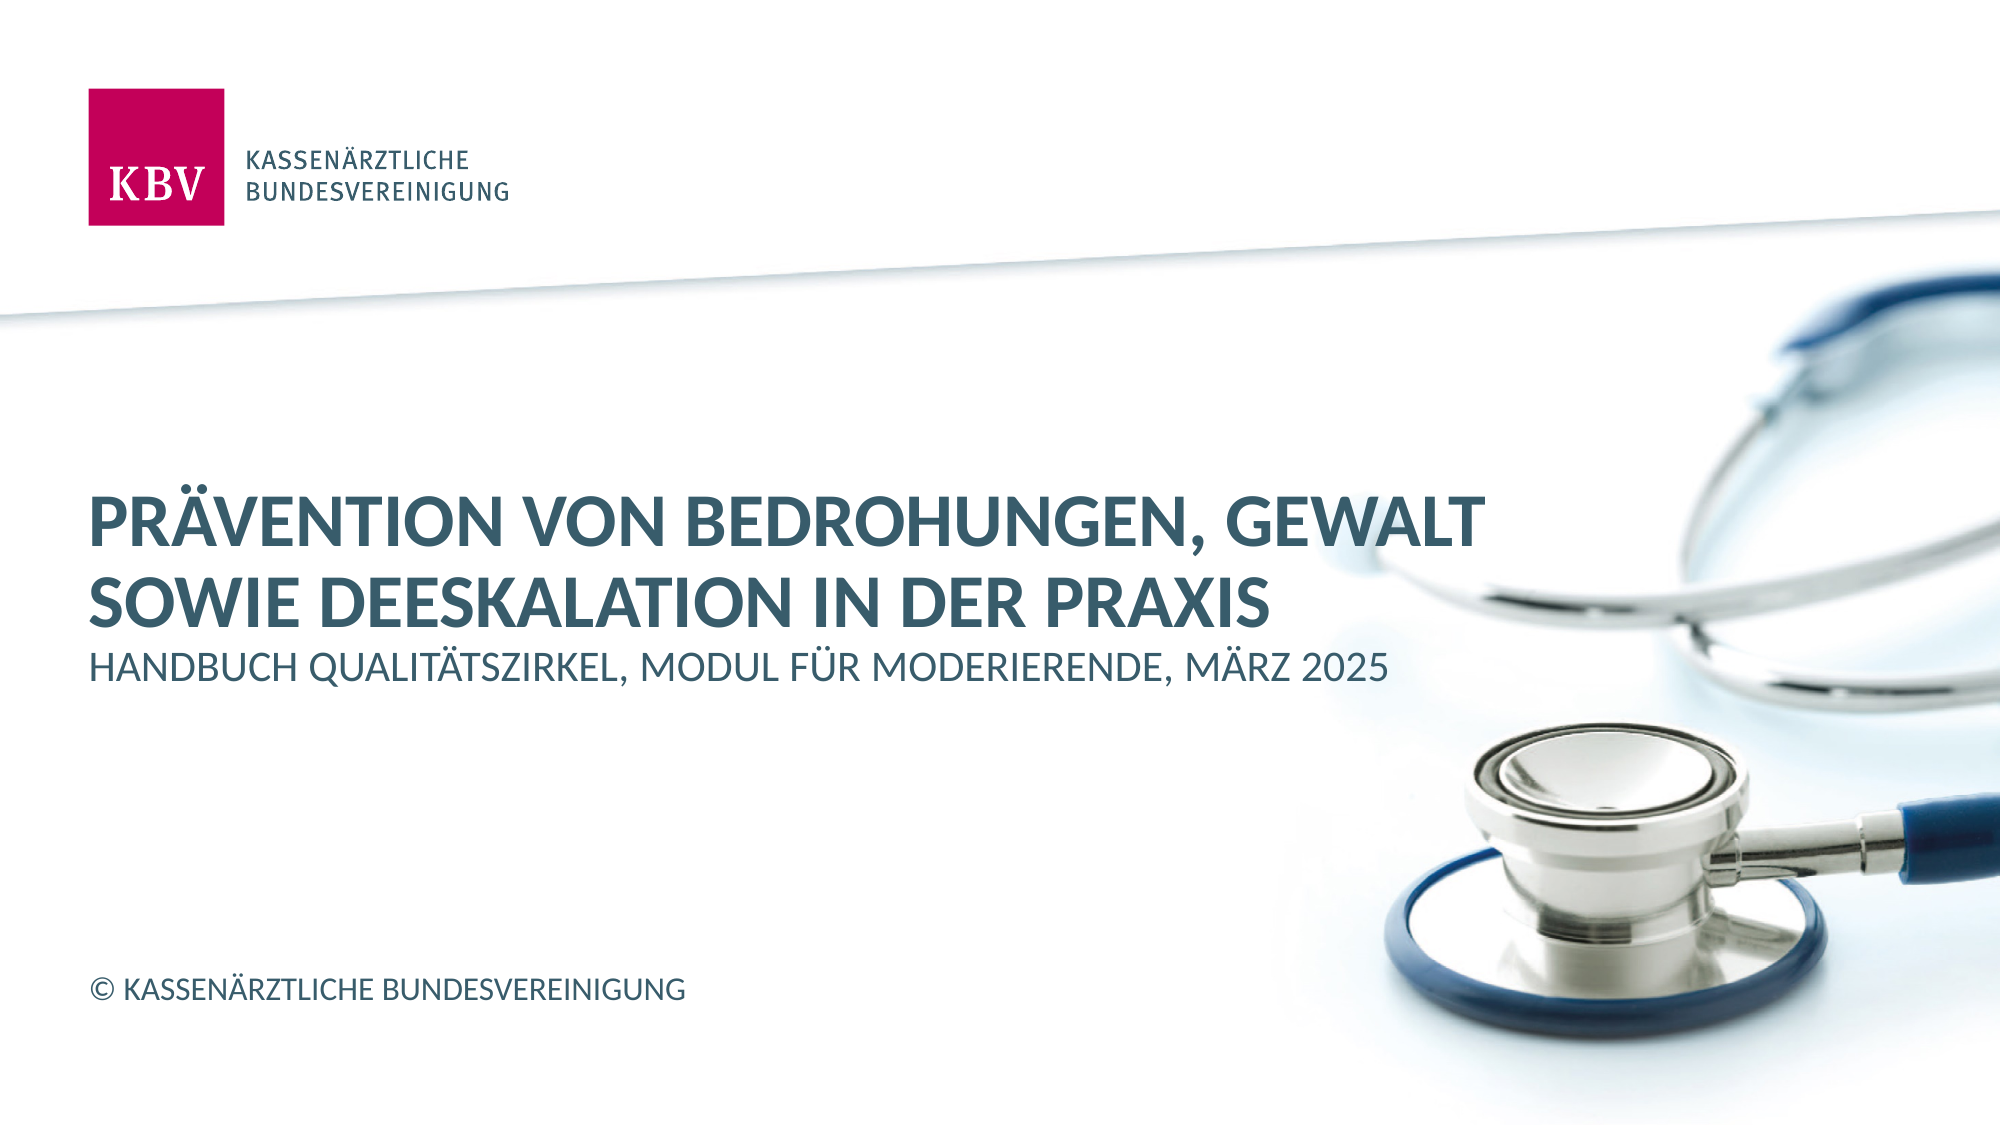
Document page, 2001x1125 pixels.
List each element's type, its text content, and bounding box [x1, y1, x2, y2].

picture [0, 0, 2000, 1125]
list © Kassenärztliche Bundesvereinigung [88, 962, 1496, 1046]
subtitle Handbuch Qualitätszirkel, Modul für Moderierende, März 2025 [88, 644, 1496, 910]
title Prävention von Bedrohungen, Gewalt sowie Deeskalation in der Praxis [88, 378, 1496, 644]
